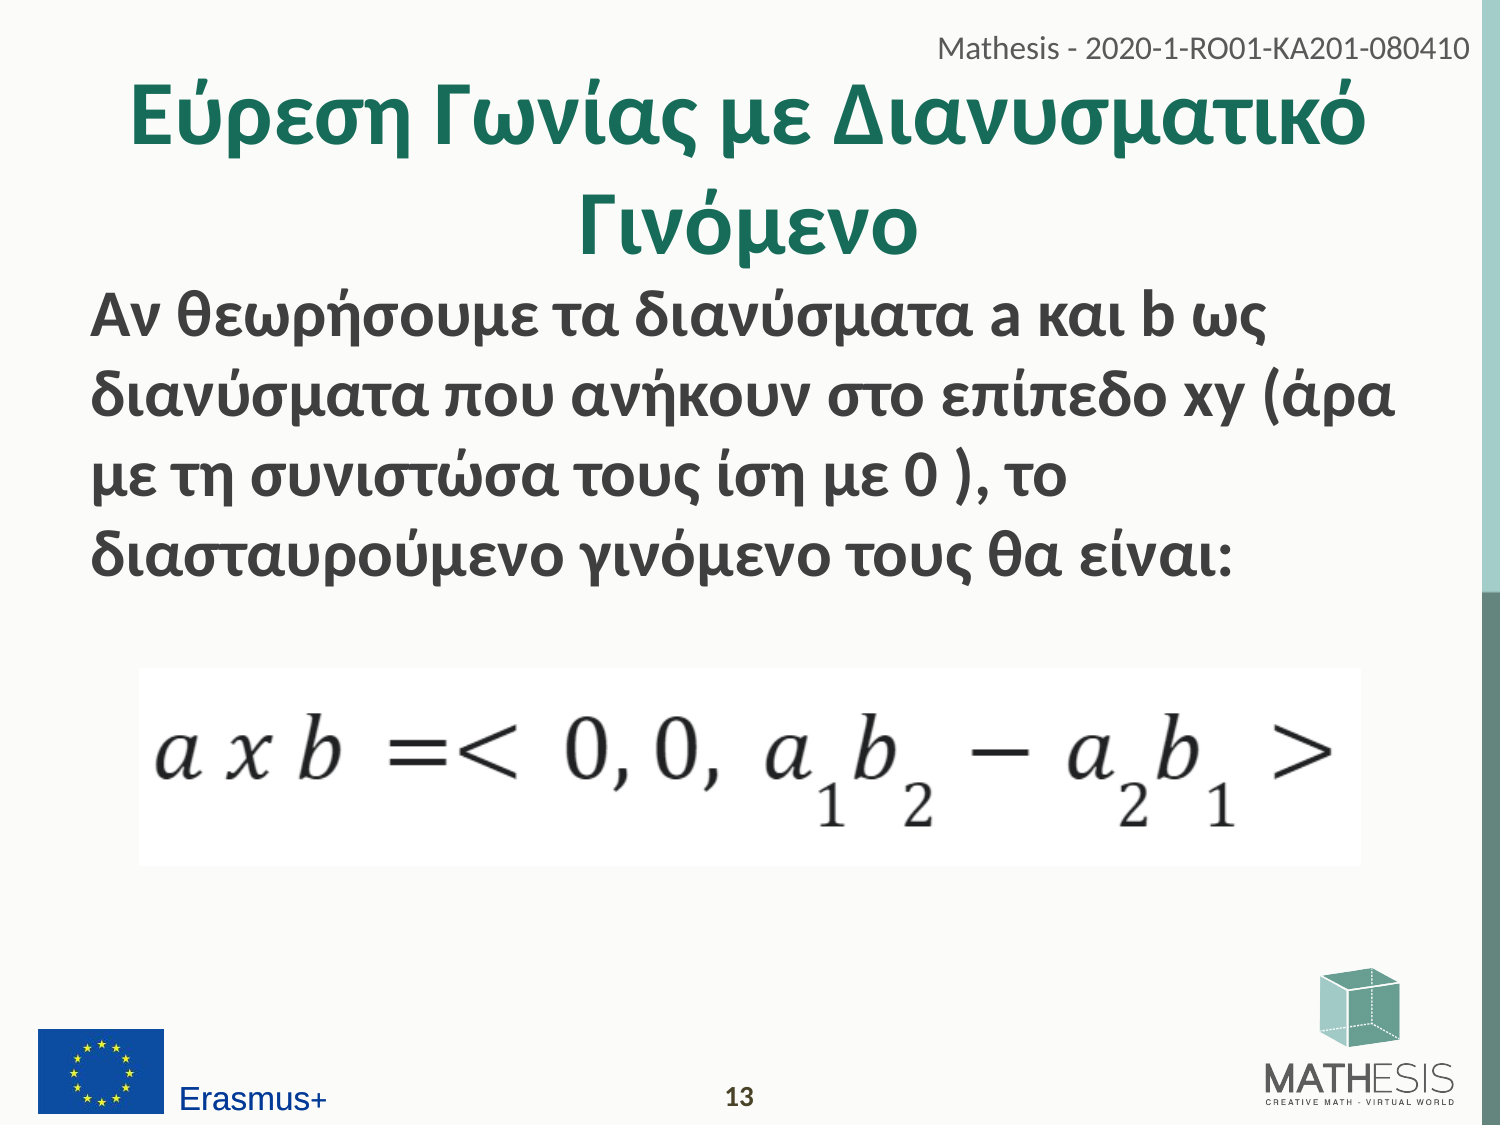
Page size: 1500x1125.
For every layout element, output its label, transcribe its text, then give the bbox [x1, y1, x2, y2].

list Αν θεωρήσουμε τα διανύσματα a και b ως διανύσματα που ανήκουν στο επίπεδο xy (άρα με τη συνιστώσα τους ίση με 0 ), το διασταυρούμενο γινόμενο τους θα είναι: [75, 262, 1425, 1005]
picture [38, 1029, 164, 1114]
title Εύρεση Γωνίας με Διανυσματικό Γινόμενο [75, 45, 1425, 233]
picture [138, 668, 1362, 866]
